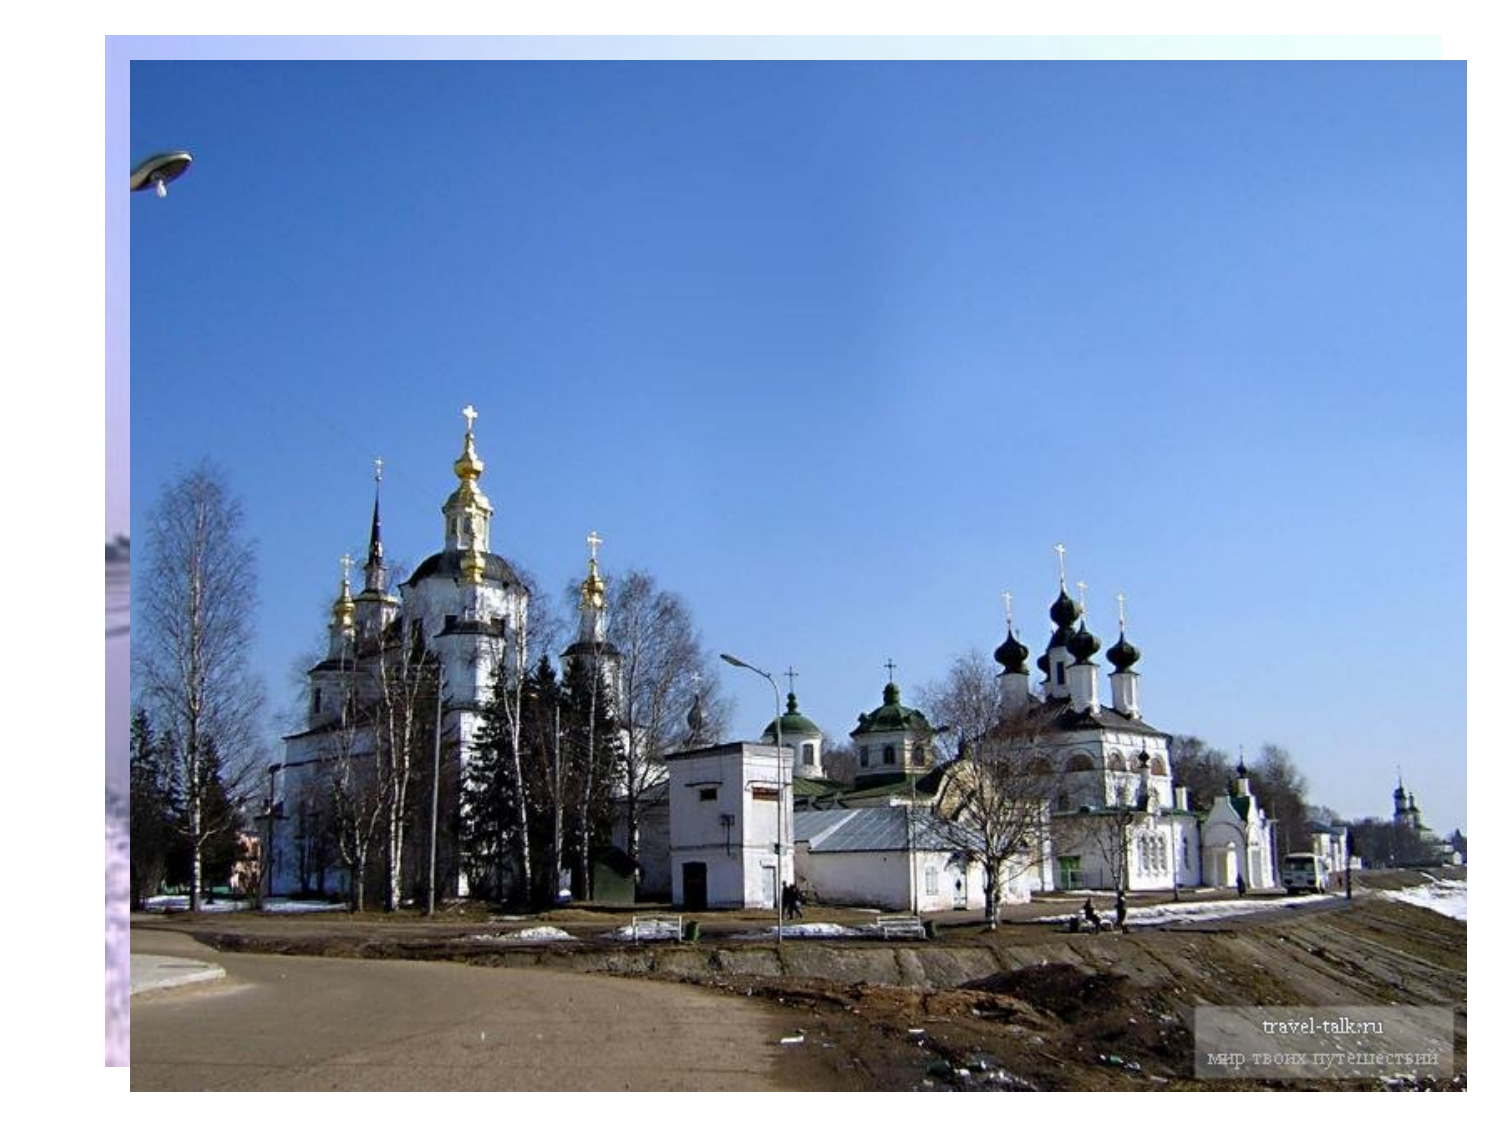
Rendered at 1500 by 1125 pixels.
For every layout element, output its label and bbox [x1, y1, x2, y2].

picture [105, 34, 1467, 1092]
